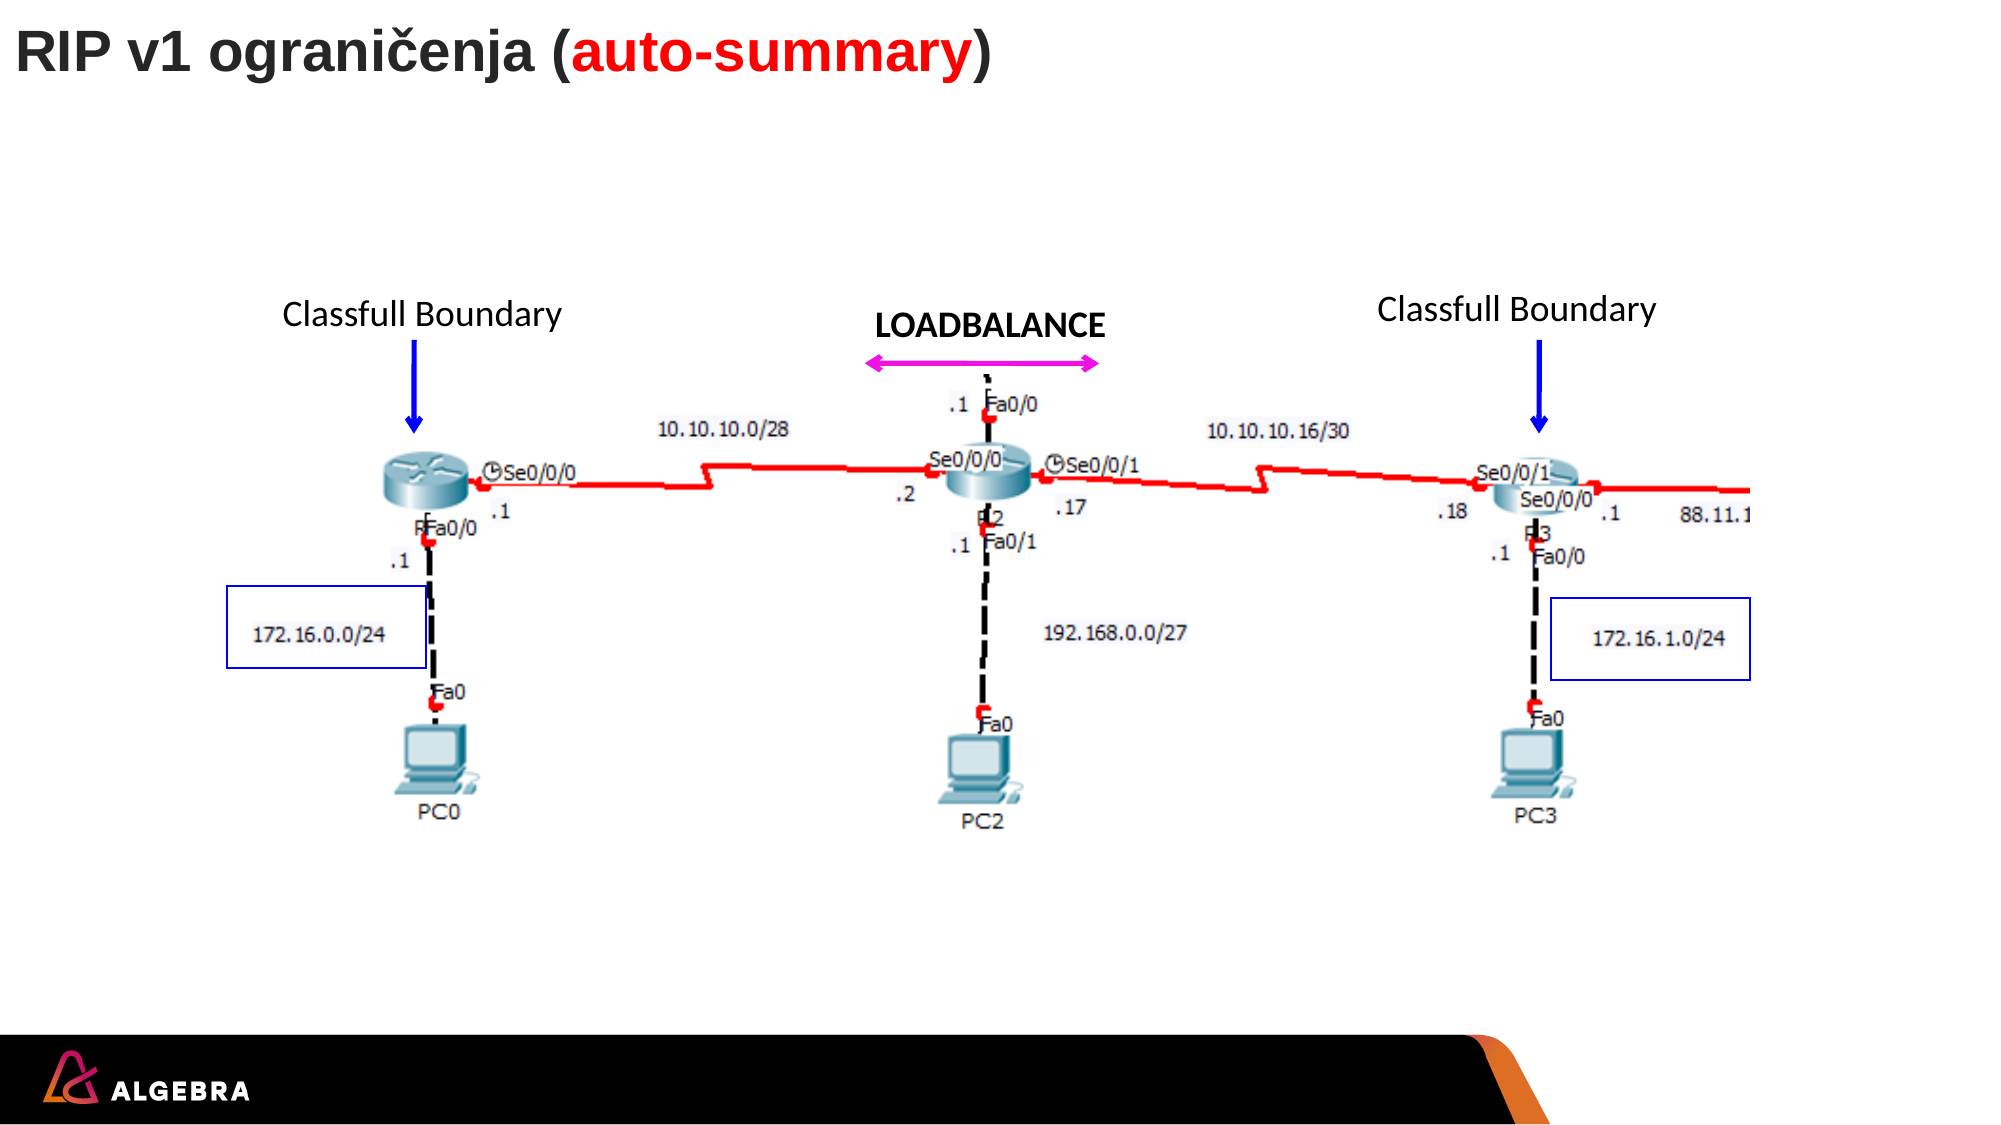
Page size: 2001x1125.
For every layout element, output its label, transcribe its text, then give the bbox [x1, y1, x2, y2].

picture [0, 1034, 1733, 1125]
text_box Classfull Boundary [1362, 276, 1673, 337]
text_box LOADBALANCE [860, 292, 1122, 353]
text_box [226, 585, 239, 669]
text_box Classfull Boundary [267, 281, 578, 341]
picture [239, 374, 1750, 833]
title RIP v1 ograničenja (auto-summary) [0, 0, 1304, 107]
